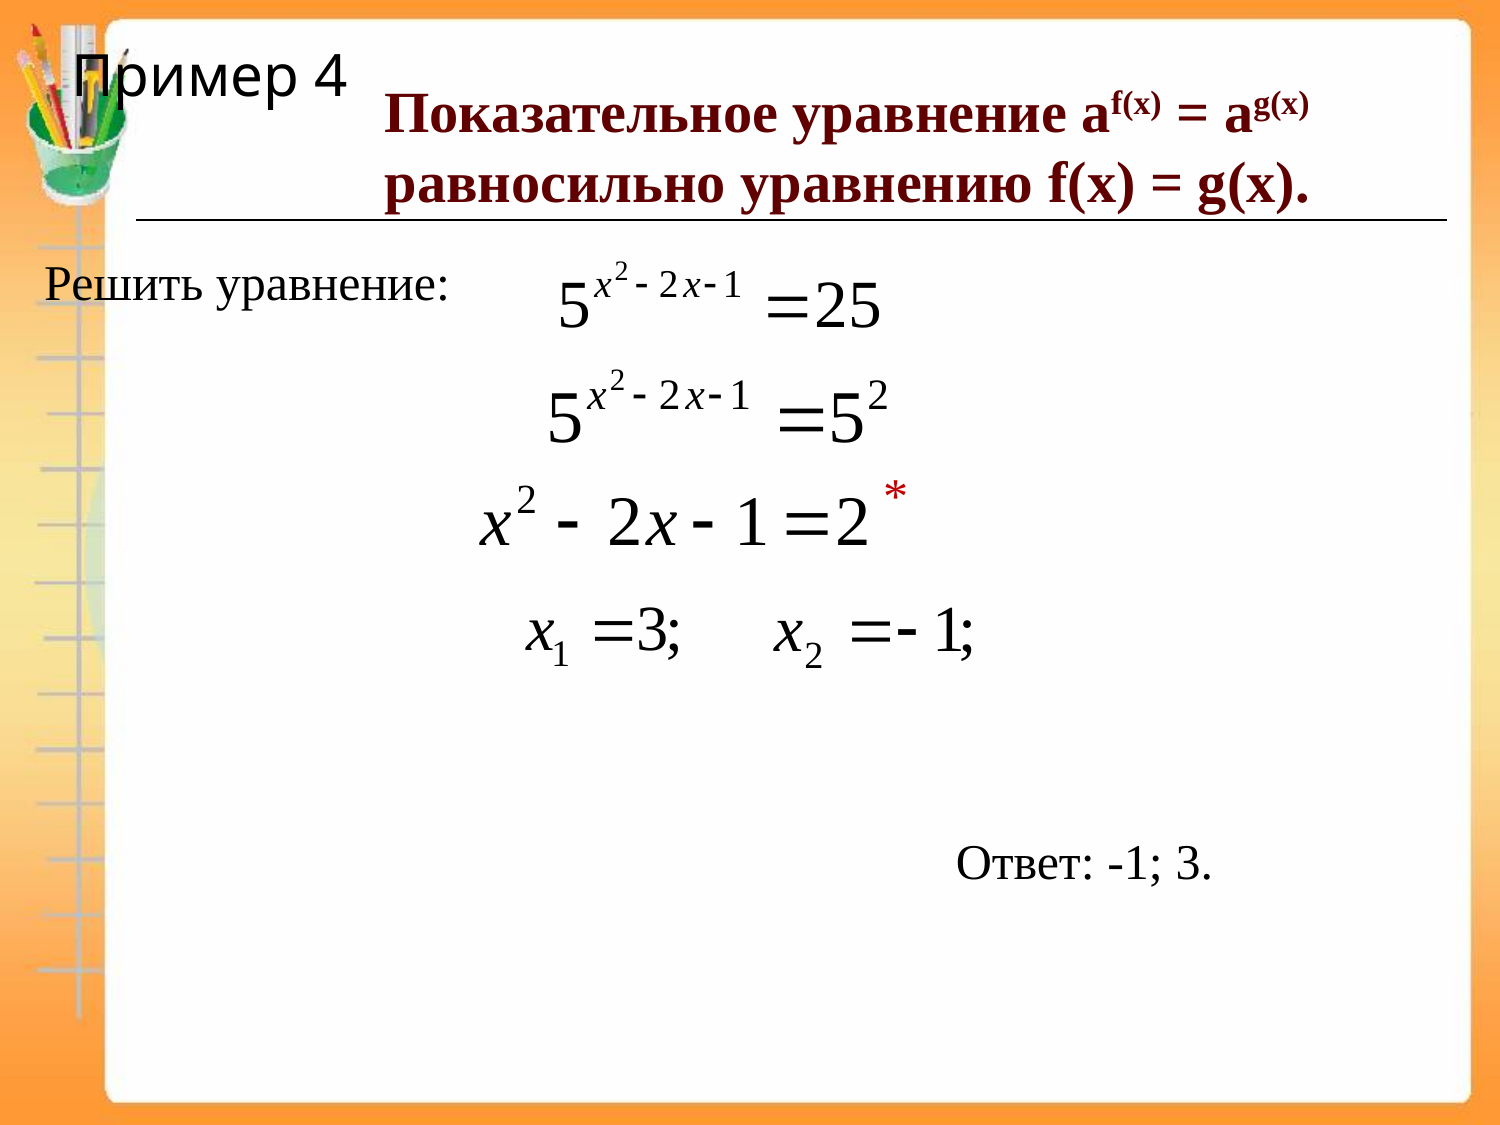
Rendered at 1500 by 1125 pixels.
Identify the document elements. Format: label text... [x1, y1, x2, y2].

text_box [761, 585, 987, 680]
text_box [513, 585, 692, 678]
text_box * [885, 456, 924, 531]
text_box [537, 349, 904, 462]
text_box Решить уравнение: [29, 243, 538, 319]
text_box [466, 467, 881, 564]
picture [0, 0, 1500, 1125]
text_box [548, 243, 892, 346]
text_box Пример 4 [56, 30, 363, 116]
text_box Ответ: -1; 3. [941, 822, 1241, 897]
text_box Показательное уравнение af(x) = ag(x) равносильно уравнению f(x) = g(x). [369, 66, 1436, 219]
